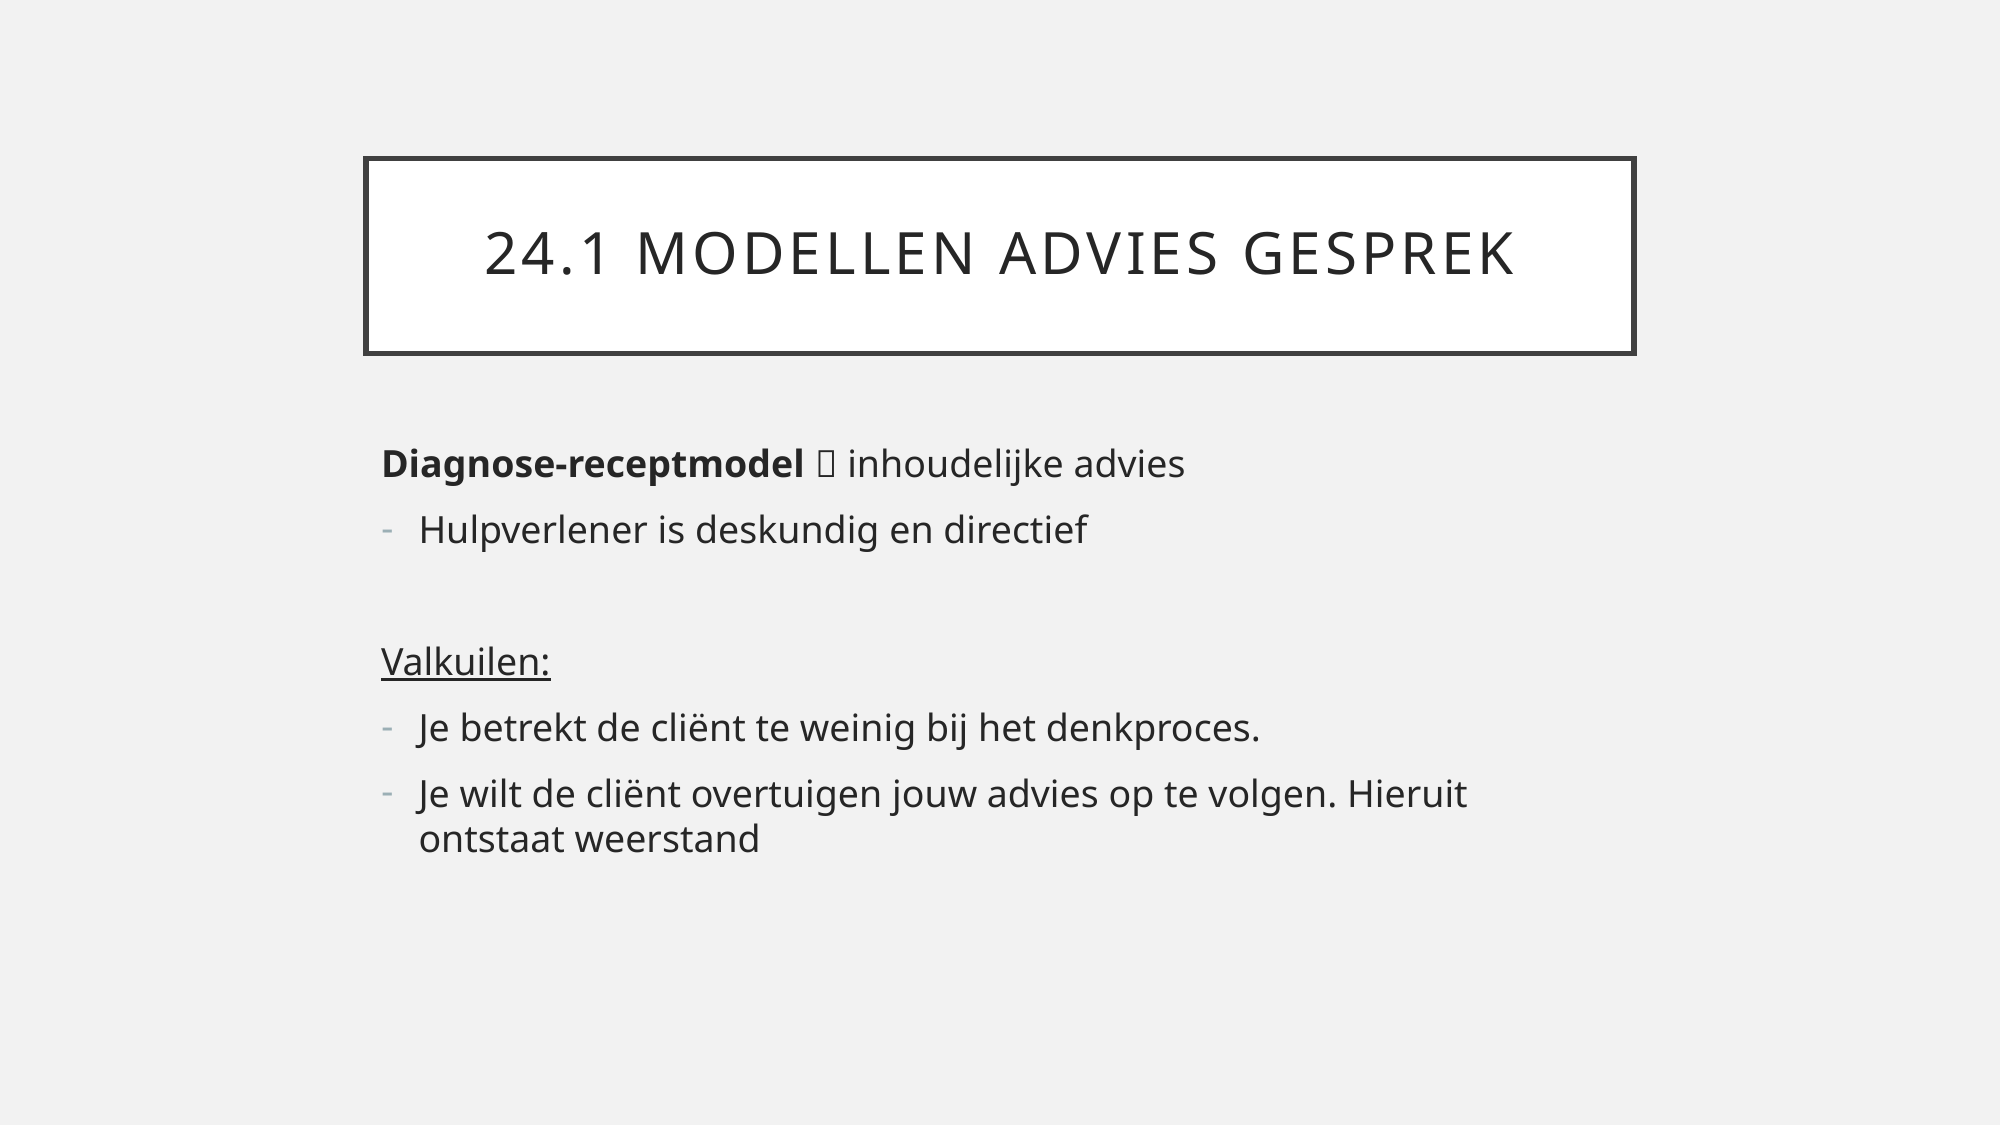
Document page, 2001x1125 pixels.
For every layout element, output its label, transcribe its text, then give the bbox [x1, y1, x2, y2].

title 24.1 Modellen advies gesprek [363, 156, 1637, 356]
list Diagnose-receptmodel  inhoudelijke advies Hulpverlener is deskundig en directief Valkuilen: Je betrekt de cliënt te weinig bij het denkproces. Je wilt de cliënt overtuigen jouw advies op te volgen. Hieruit ontstaat weerstand [366, 432, 1634, 942]
